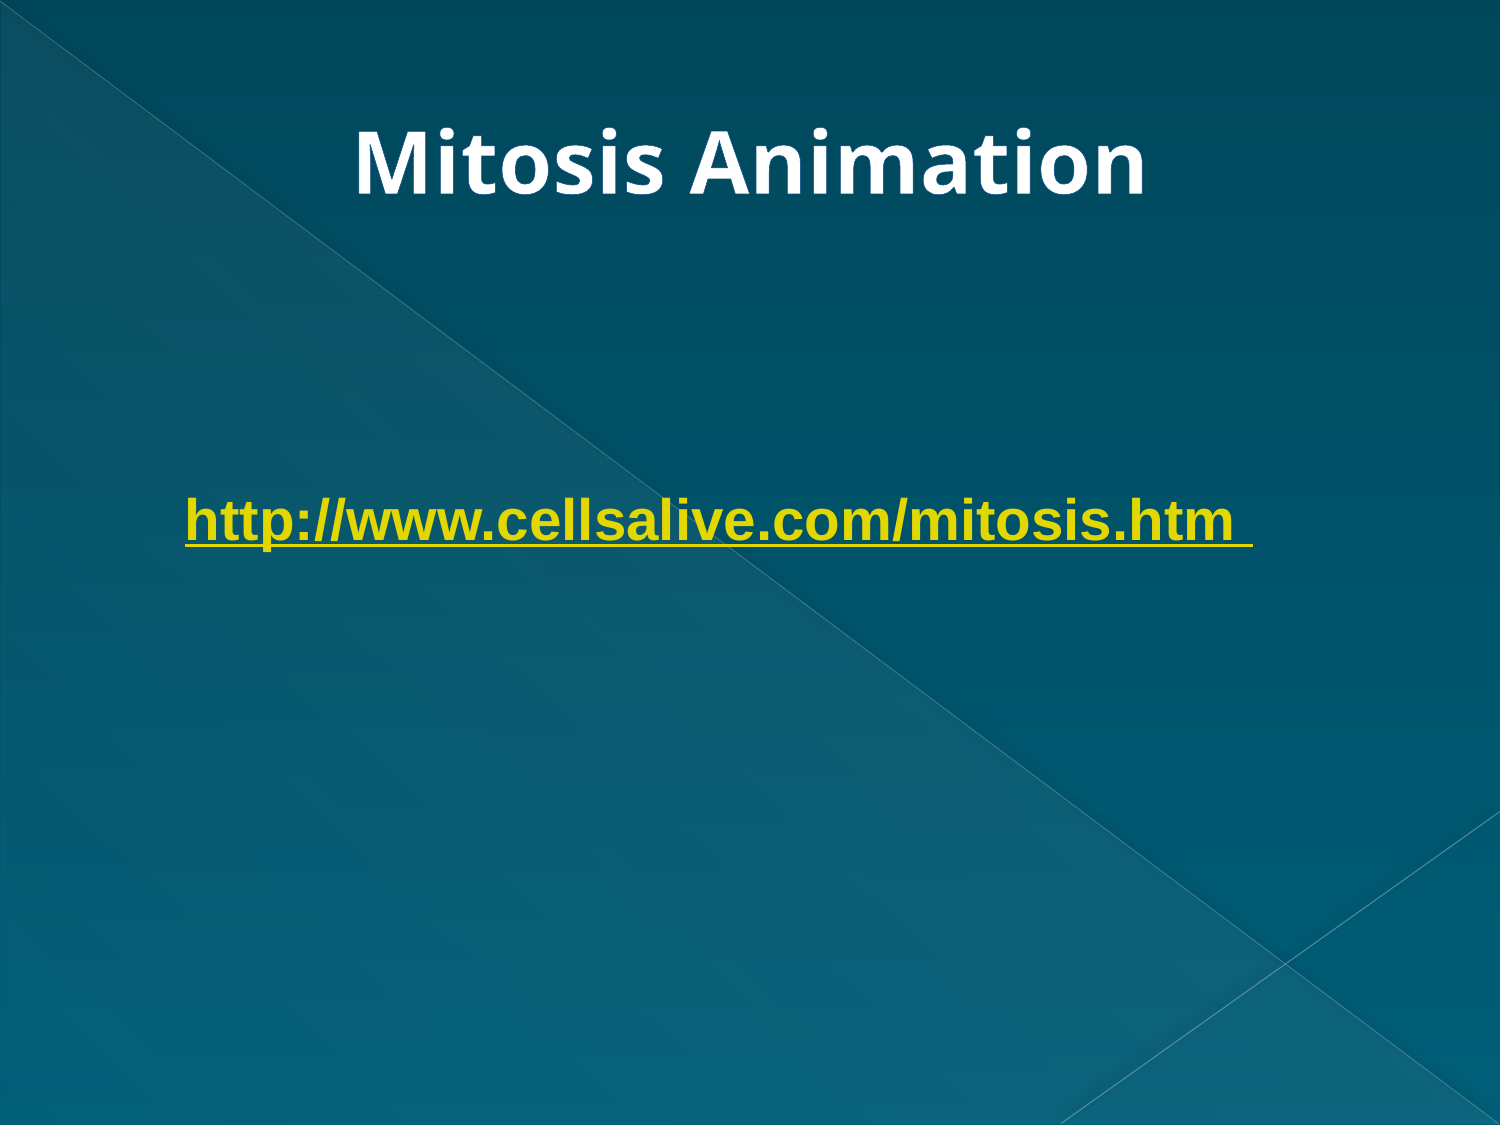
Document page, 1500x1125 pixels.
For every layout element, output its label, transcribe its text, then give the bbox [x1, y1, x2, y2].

title Mitosis Animation [75, 43, 1425, 274]
text_box http://www.cellsalive.com/mitosis.htm [49, 474, 1388, 560]
